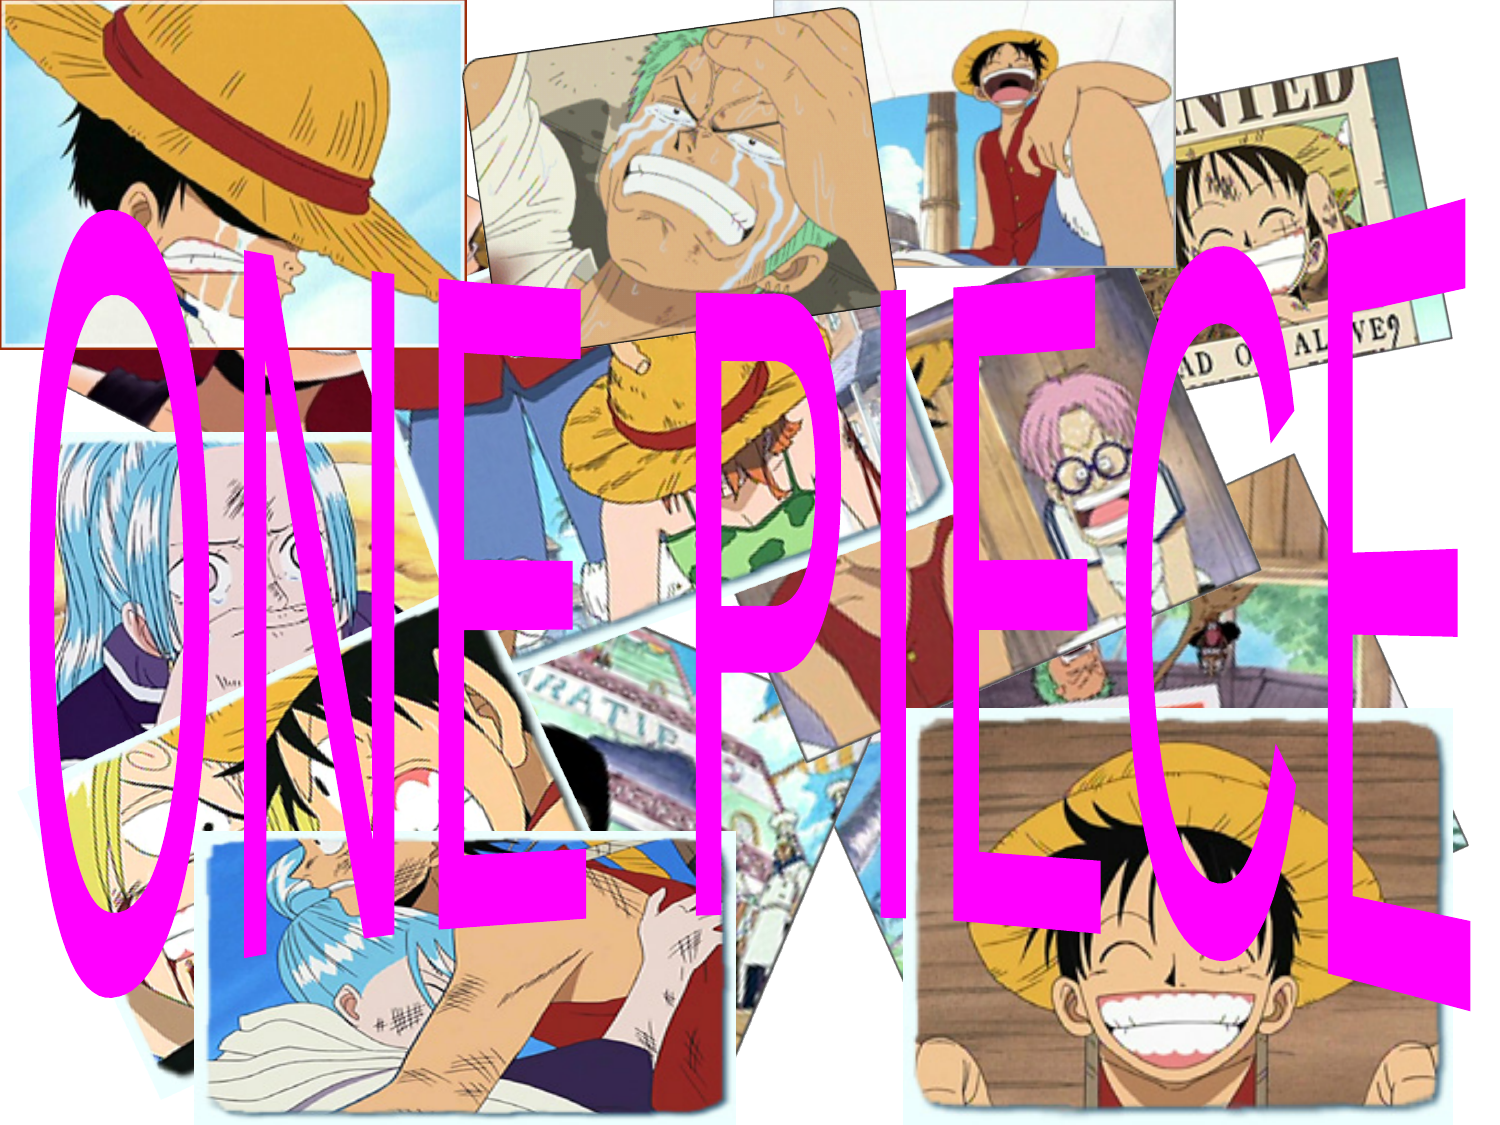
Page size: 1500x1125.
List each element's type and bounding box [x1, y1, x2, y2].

table_header [821, 687, 827, 733]
picture [0, 0, 1468, 1125]
